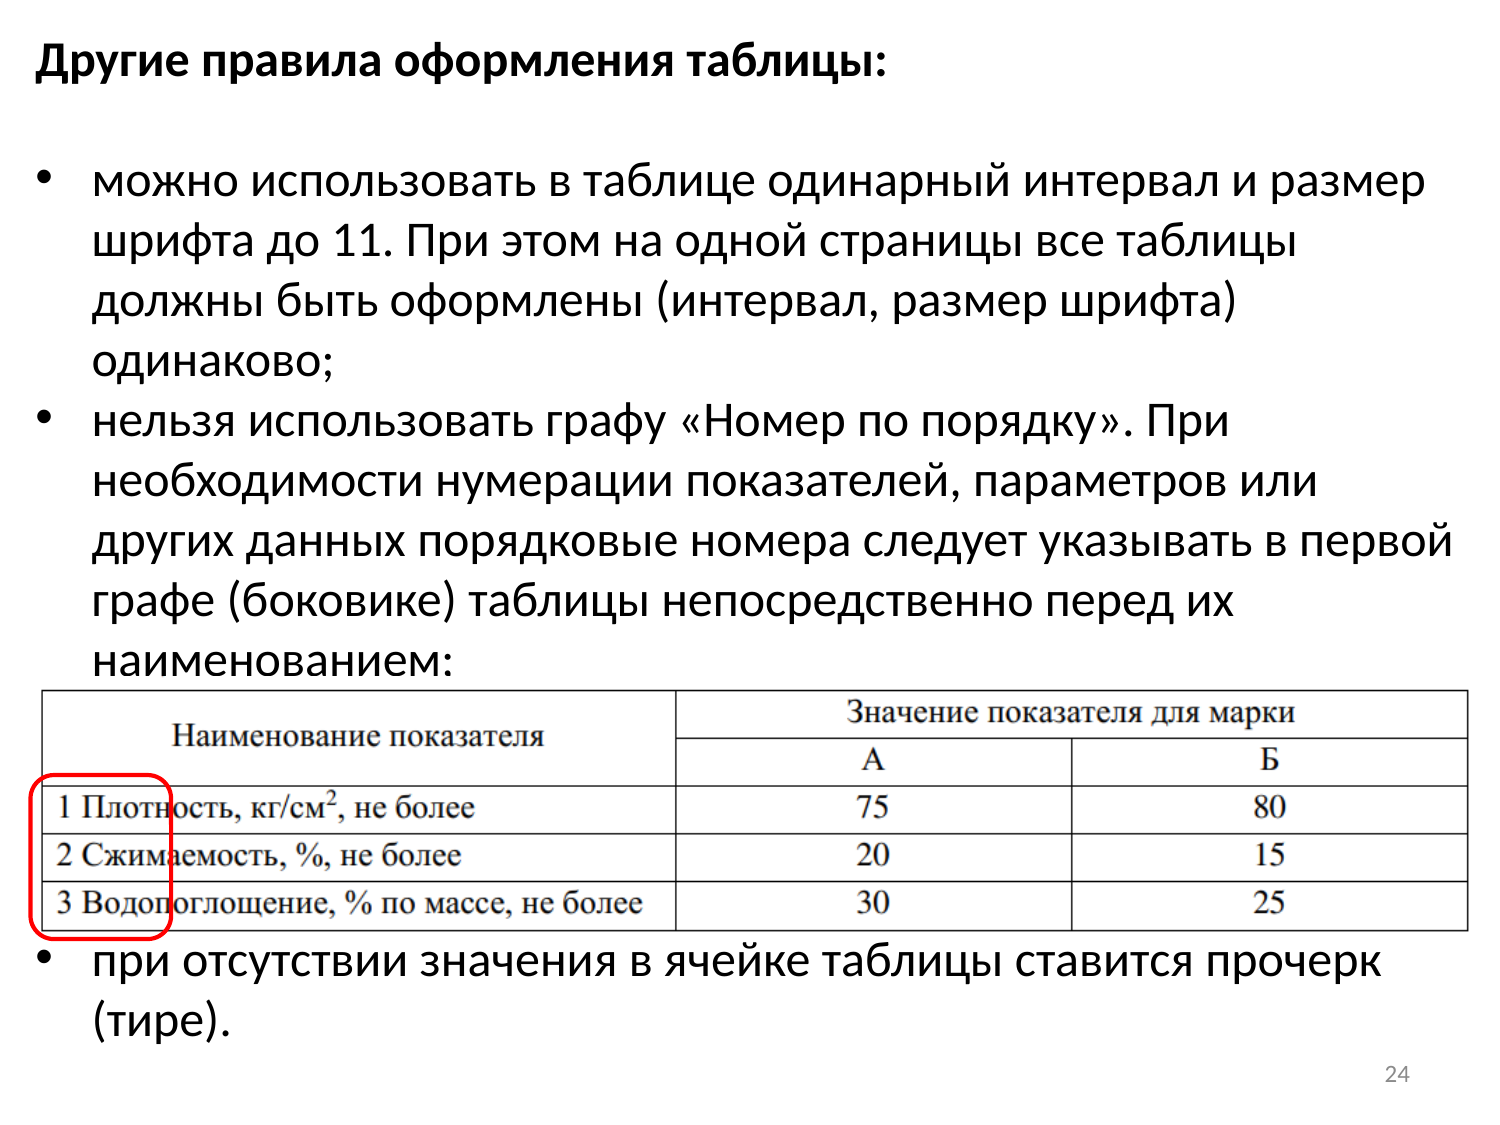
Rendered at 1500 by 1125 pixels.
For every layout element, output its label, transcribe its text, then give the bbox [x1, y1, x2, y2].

slide_number 24 [1074, 1054, 1425, 1103]
text_box Другие правила оформления таблицы: можно использовать в таблице одинарный интервал и размер шрифта до 11. При этом на одной страницы все таблицы должны быть оформлены (интервал, размер шрифта) одинаково; нельзя использовать графу «Номер по порядку». При необходимости нумерации показателей, параметров или других данных порядковые номера следует указывать в первой графе (боковике) таблицы непосредственно перед их наименованием; при отсутствии значения в ячейке таблицы ставится прочерк (тире). [20, 19, 1471, 1054]
picture [29, 676, 1477, 940]
